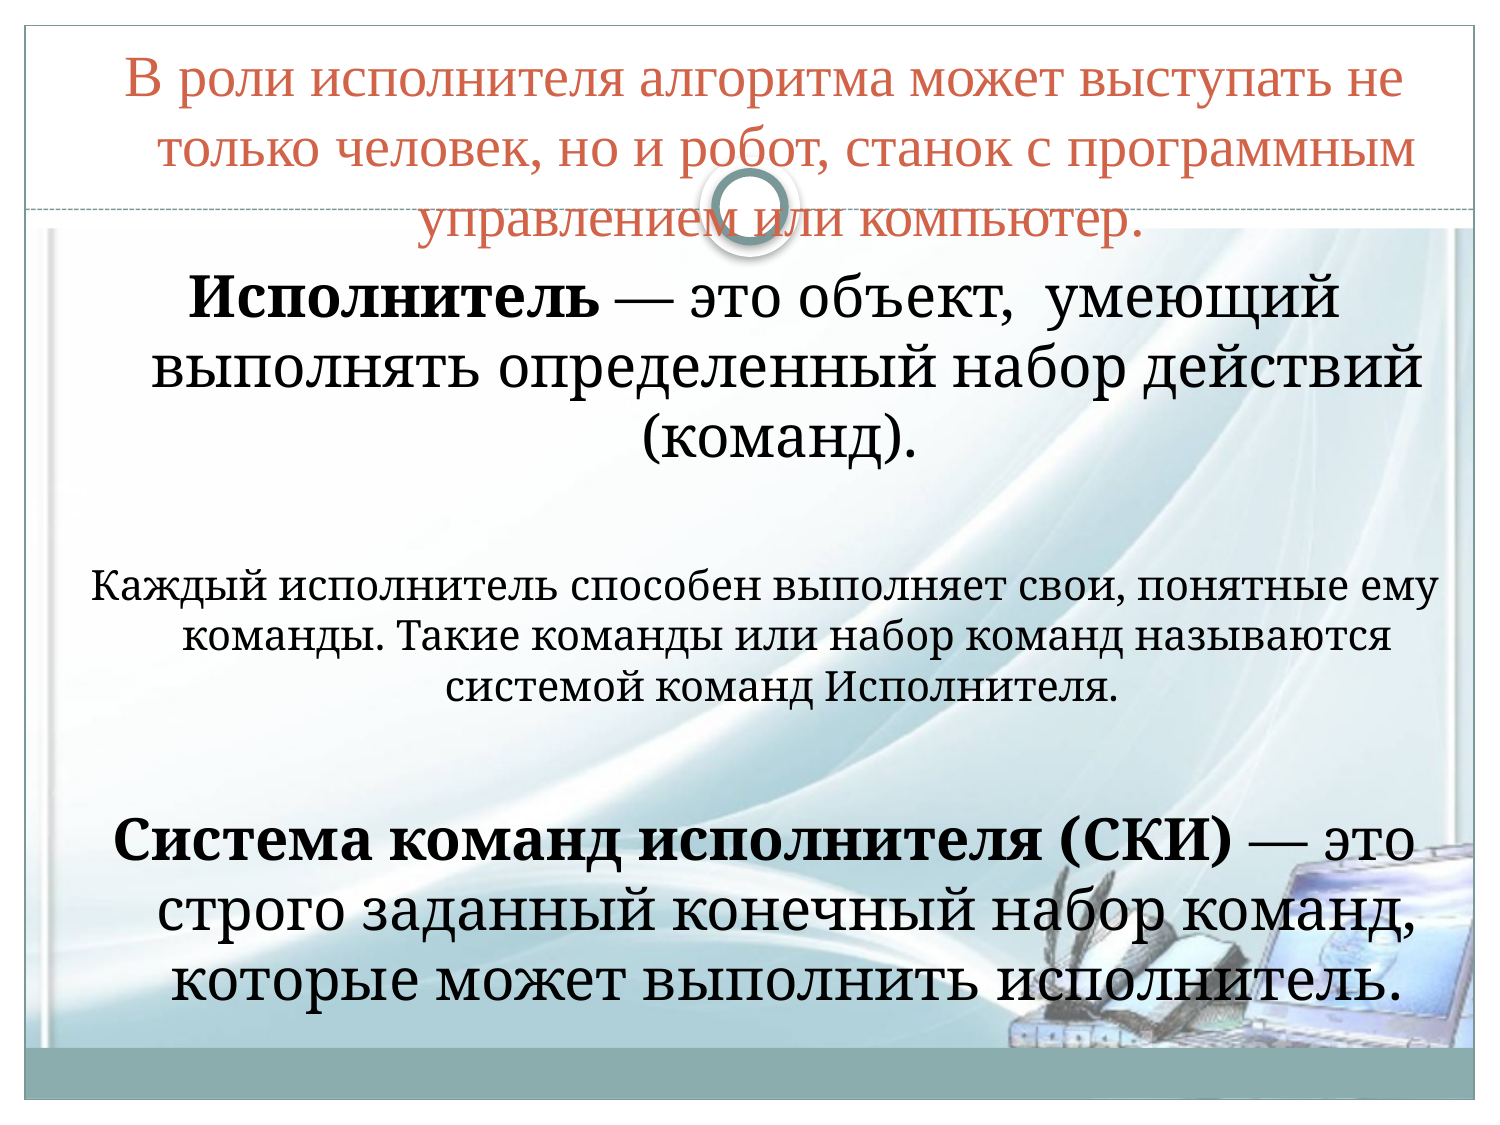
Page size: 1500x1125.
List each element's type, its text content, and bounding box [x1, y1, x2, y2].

list В роли исполнителя алгоритма может выступать не только человек, но и робот, станок с программным управлением или компьютер. Исполнитель — это объект, умеющий выполнять определенный набор действий (команд). Каждый исполнитель способен выполняет свои, понятные ему команды. Такие команды или набор команд называются системой команд Исполнителя. Система команд исполнителя (СКИ) — это строго заданный конечный набор команд, которые может выполнить исполнитель. [29, 30, 1500, 1125]
